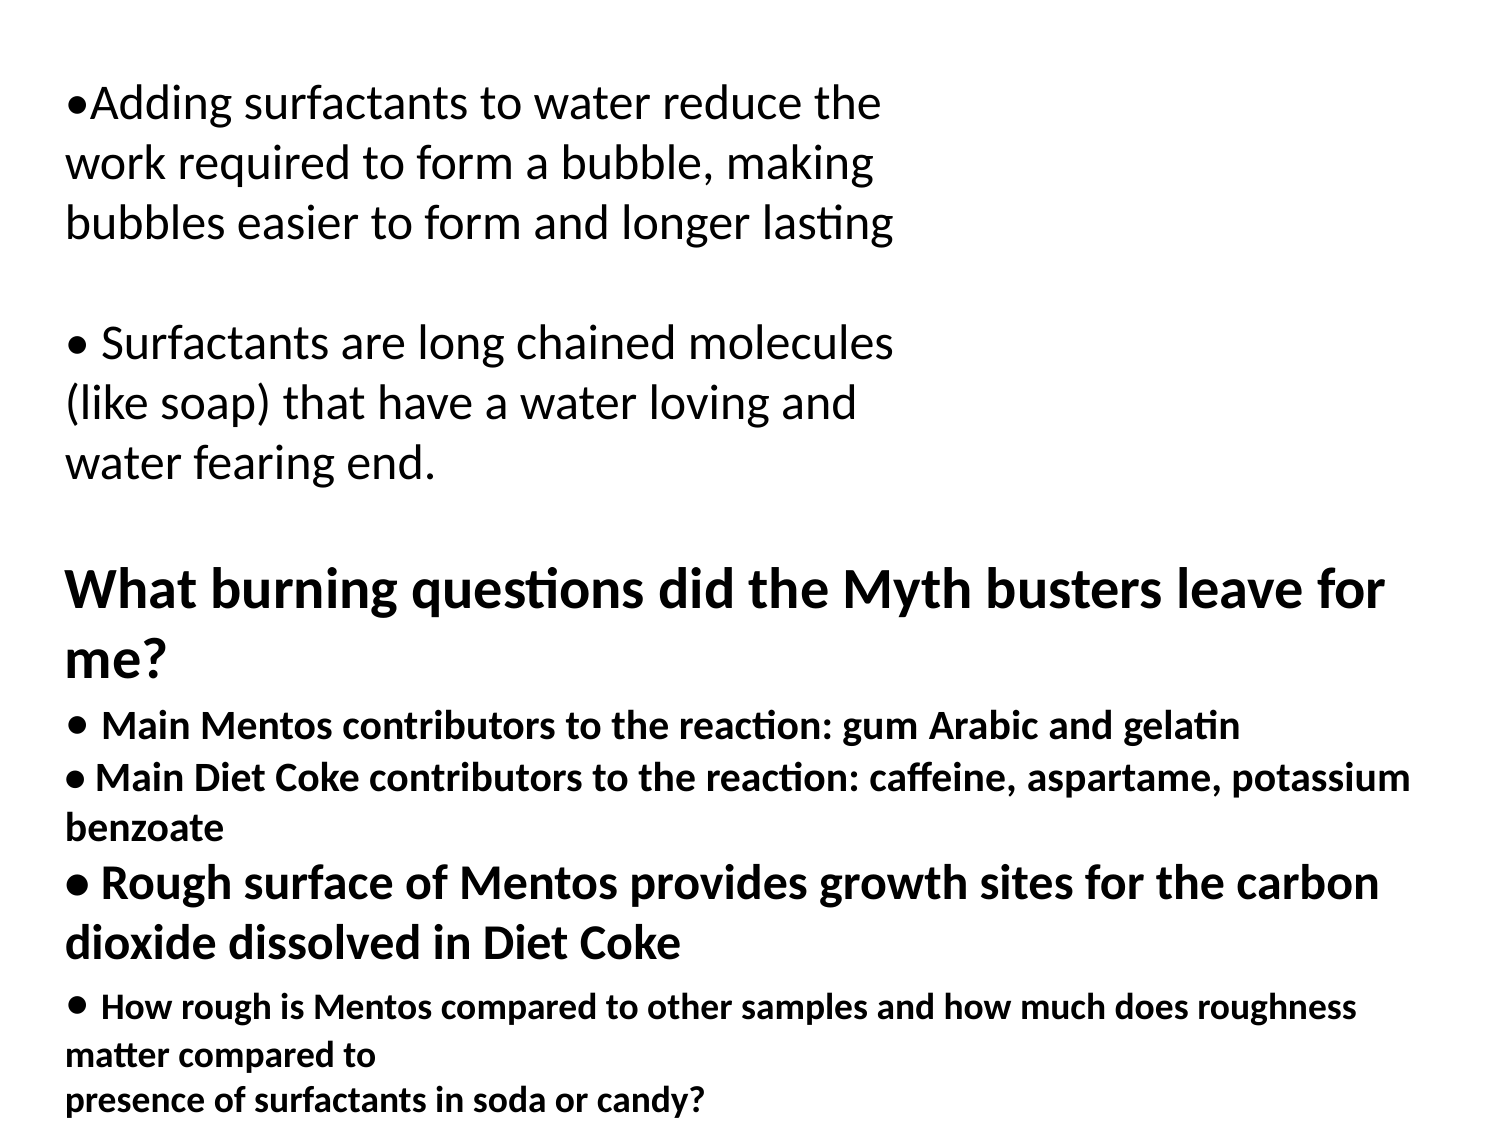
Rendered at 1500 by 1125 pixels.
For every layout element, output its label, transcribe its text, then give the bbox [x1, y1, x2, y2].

text_box •Adding surfactants to water reduce the work required to form a bubble, making bubbles easier to form and longer lasting • Surfactants are long chained molecules (like soap) that have a water loving and water fearing end. What burning questions did the Myth busters leave for me? • Main Mentos contributors to the reaction: gum Arabic and gelatin • Main Diet Coke contributors to the reaction: caffeine, aspartame, potassium benzoate • Rough surface of Mentos provides growth sites for the carbon dioxide dissolved in Diet Coke • How rough is Mentos compared to other samples and how much does roughness matter compared to presence of surfactants in soda or candy? [50, 62, 1450, 1125]
